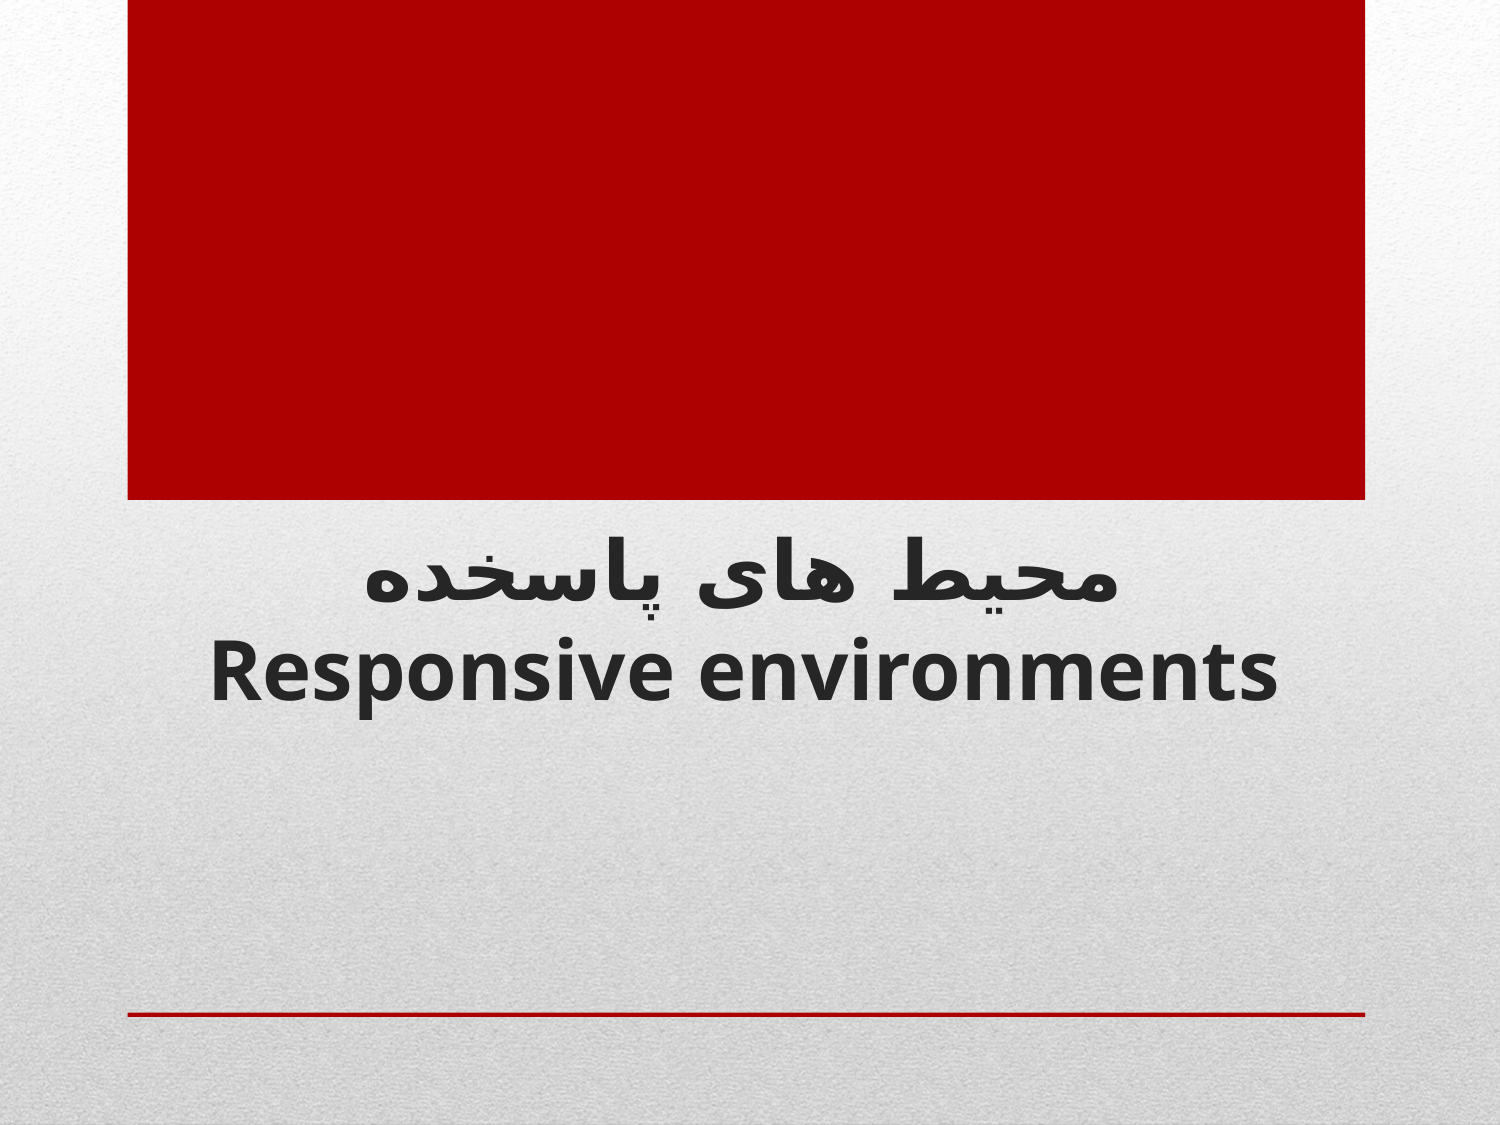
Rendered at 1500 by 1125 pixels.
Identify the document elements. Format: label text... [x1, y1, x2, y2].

picture [0, 0, 1500, 1125]
title محیط های پاسخده Responsive environments [125, 474, 1363, 725]
